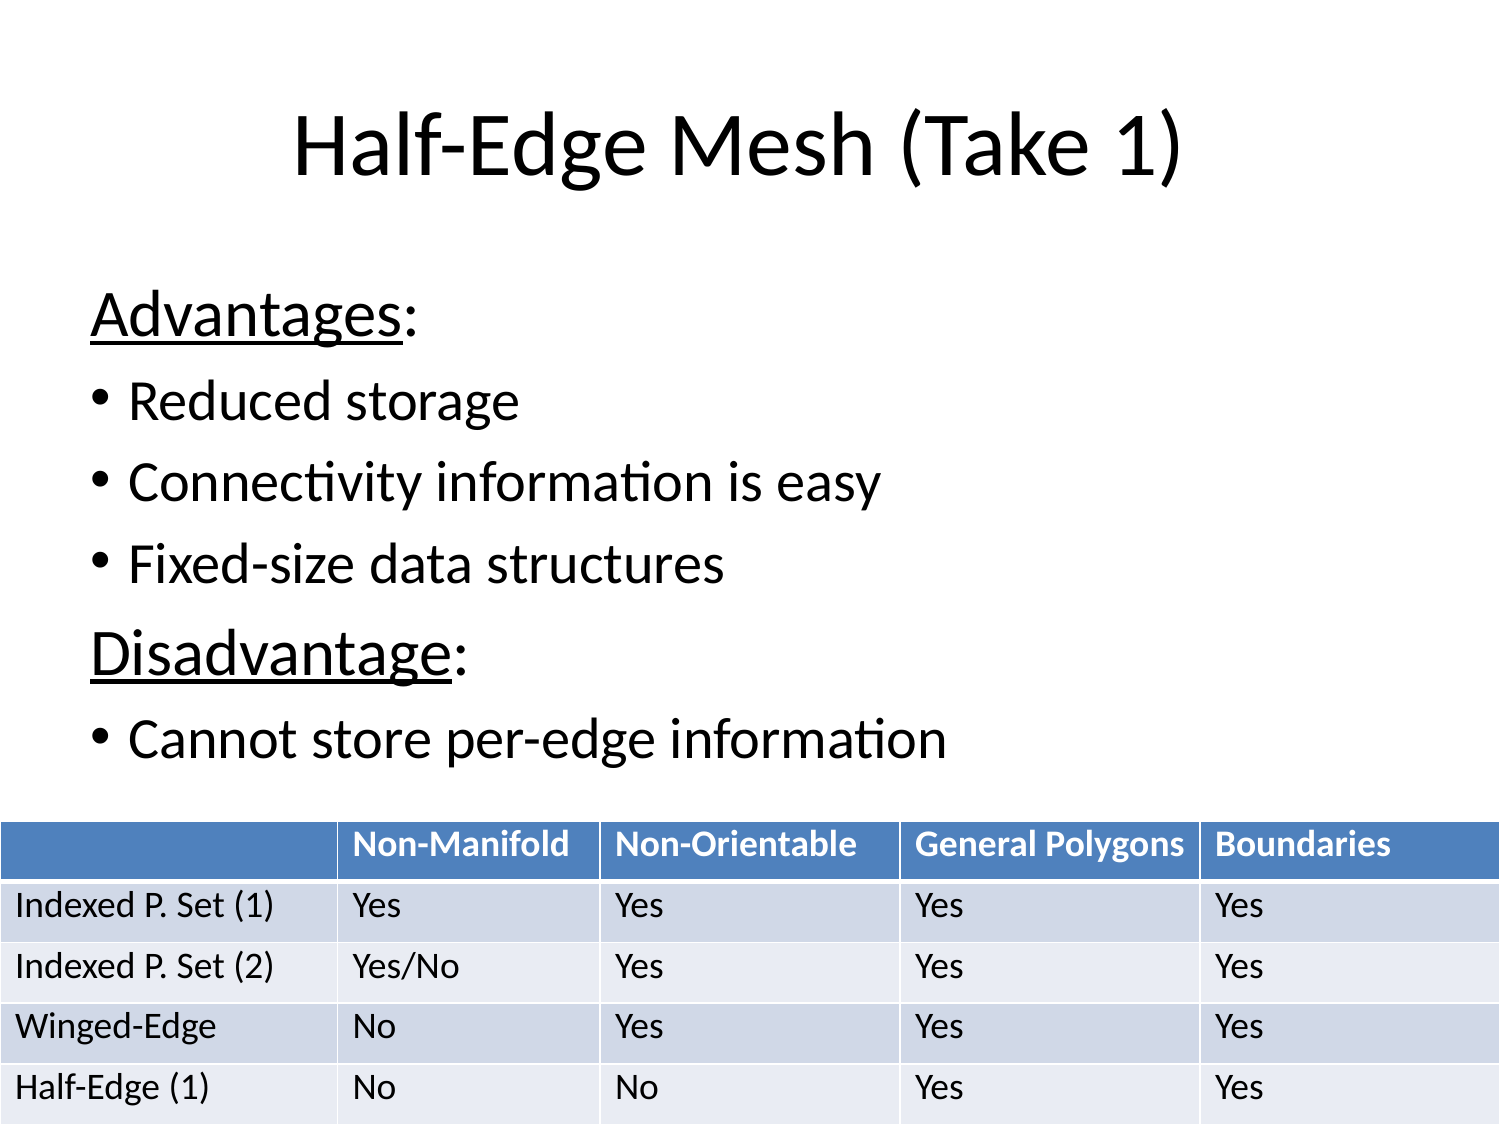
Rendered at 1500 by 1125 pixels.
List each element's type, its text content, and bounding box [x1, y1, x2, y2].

table_cell Yes [901, 884, 1199, 942]
table_cell Indexed P. Set (1) [1, 884, 337, 942]
table_cell Yes/No [338, 943, 599, 1002]
table_cell No [338, 1004, 599, 1063]
table_header [1, 822, 337, 879]
table_header Boundaries [1201, 822, 1499, 879]
table_cell Yes [1201, 943, 1499, 1002]
table_cell Yes [901, 1065, 1199, 1124]
table_cell Yes [901, 943, 1199, 1002]
table_cell Yes [601, 1004, 899, 1063]
title Half-Edge Mesh (Take 1) [75, 45, 1425, 233]
table_cell Yes [601, 884, 899, 942]
table_cell Indexed P. Set (2) [1, 943, 337, 1002]
table_cell Yes [901, 1004, 1199, 1063]
table_header General Polygons [901, 822, 1199, 879]
table_cell Half-Edge (1) [1, 1065, 337, 1124]
table_cell Yes [1201, 884, 1499, 942]
table_cell Yes [601, 943, 899, 1002]
table_header Non-Orientable [601, 822, 899, 879]
table_cell Winged-Edge [1, 1004, 337, 1063]
table_cell No [338, 1065, 599, 1124]
table_header Non-Manifold [338, 822, 599, 879]
table_cell Yes [338, 884, 599, 942]
list Advantages: Reduced storage Connectivity information is easy Fixed-size data structures Disadvantage: Cannot store per-edge information [75, 262, 1425, 820]
table_cell Yes [1201, 1065, 1499, 1124]
table_cell No [601, 1065, 899, 1124]
table_cell Yes [1201, 1004, 1499, 1063]
